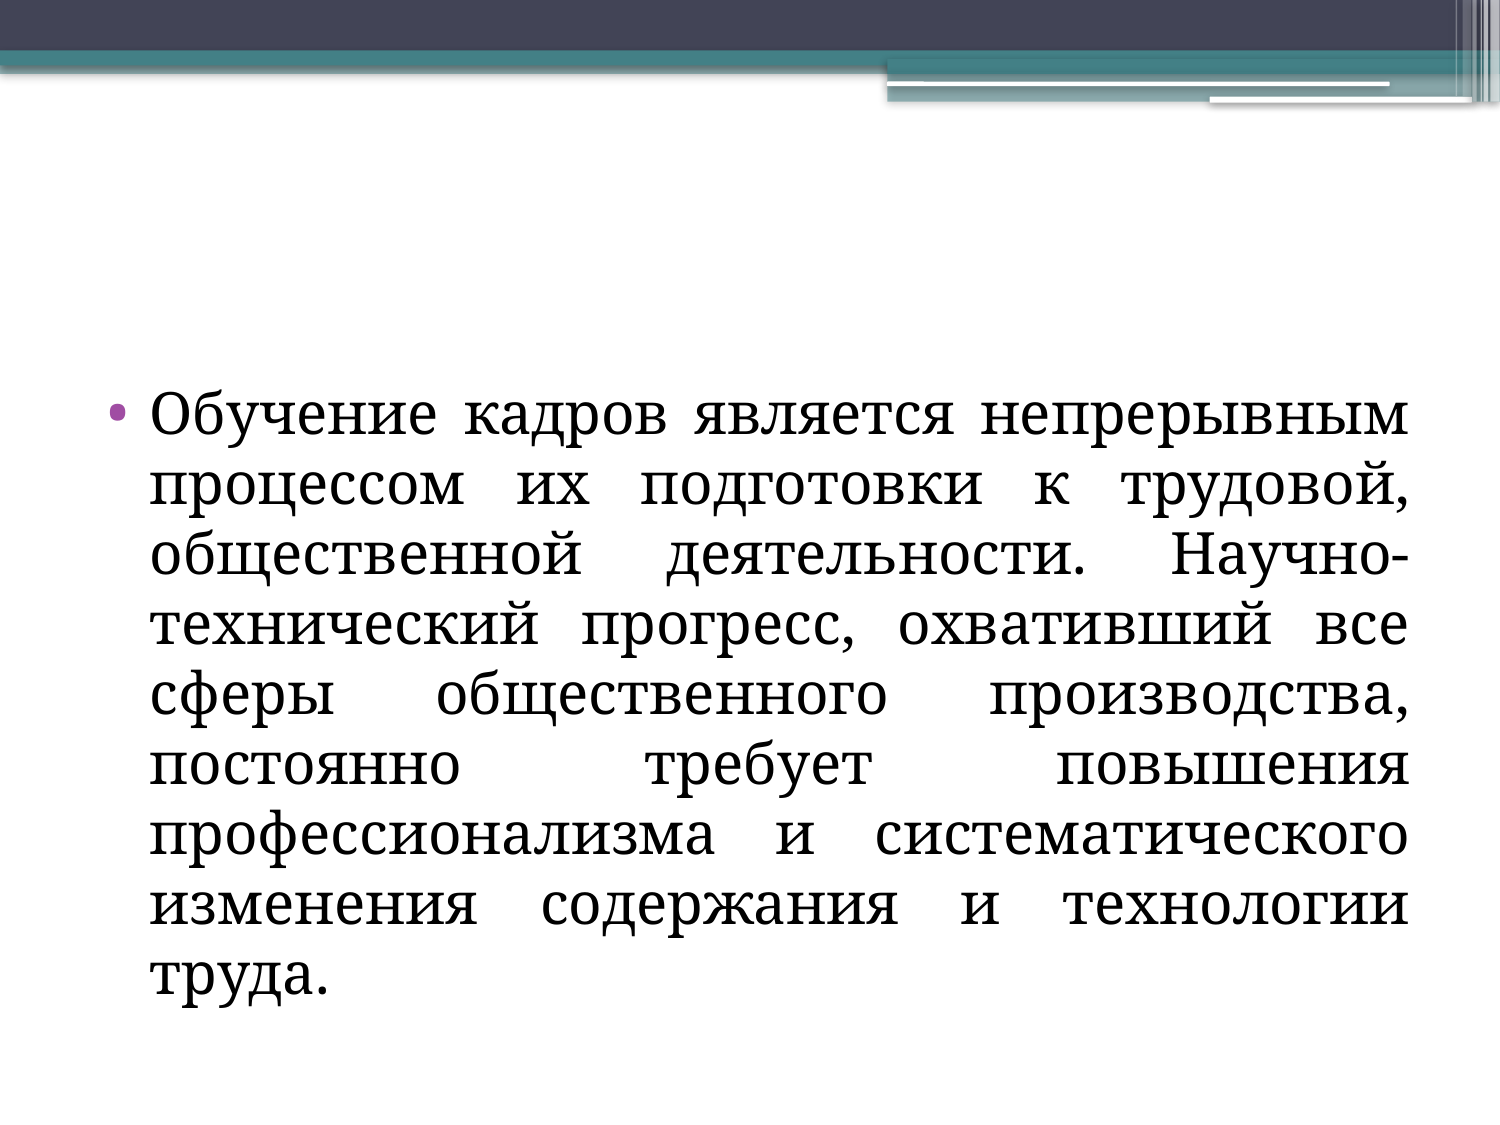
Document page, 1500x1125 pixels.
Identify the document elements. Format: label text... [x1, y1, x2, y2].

list Обучение кадров является непрерывным процессом их подготовки к трудовой, общественной деятельности. Научно-технический прогресс, охвативший все сферы общественного производства, постоянно требует повышения профессионализма и систематического изменения содержания и технологии труда. [75, 368, 1425, 1079]
